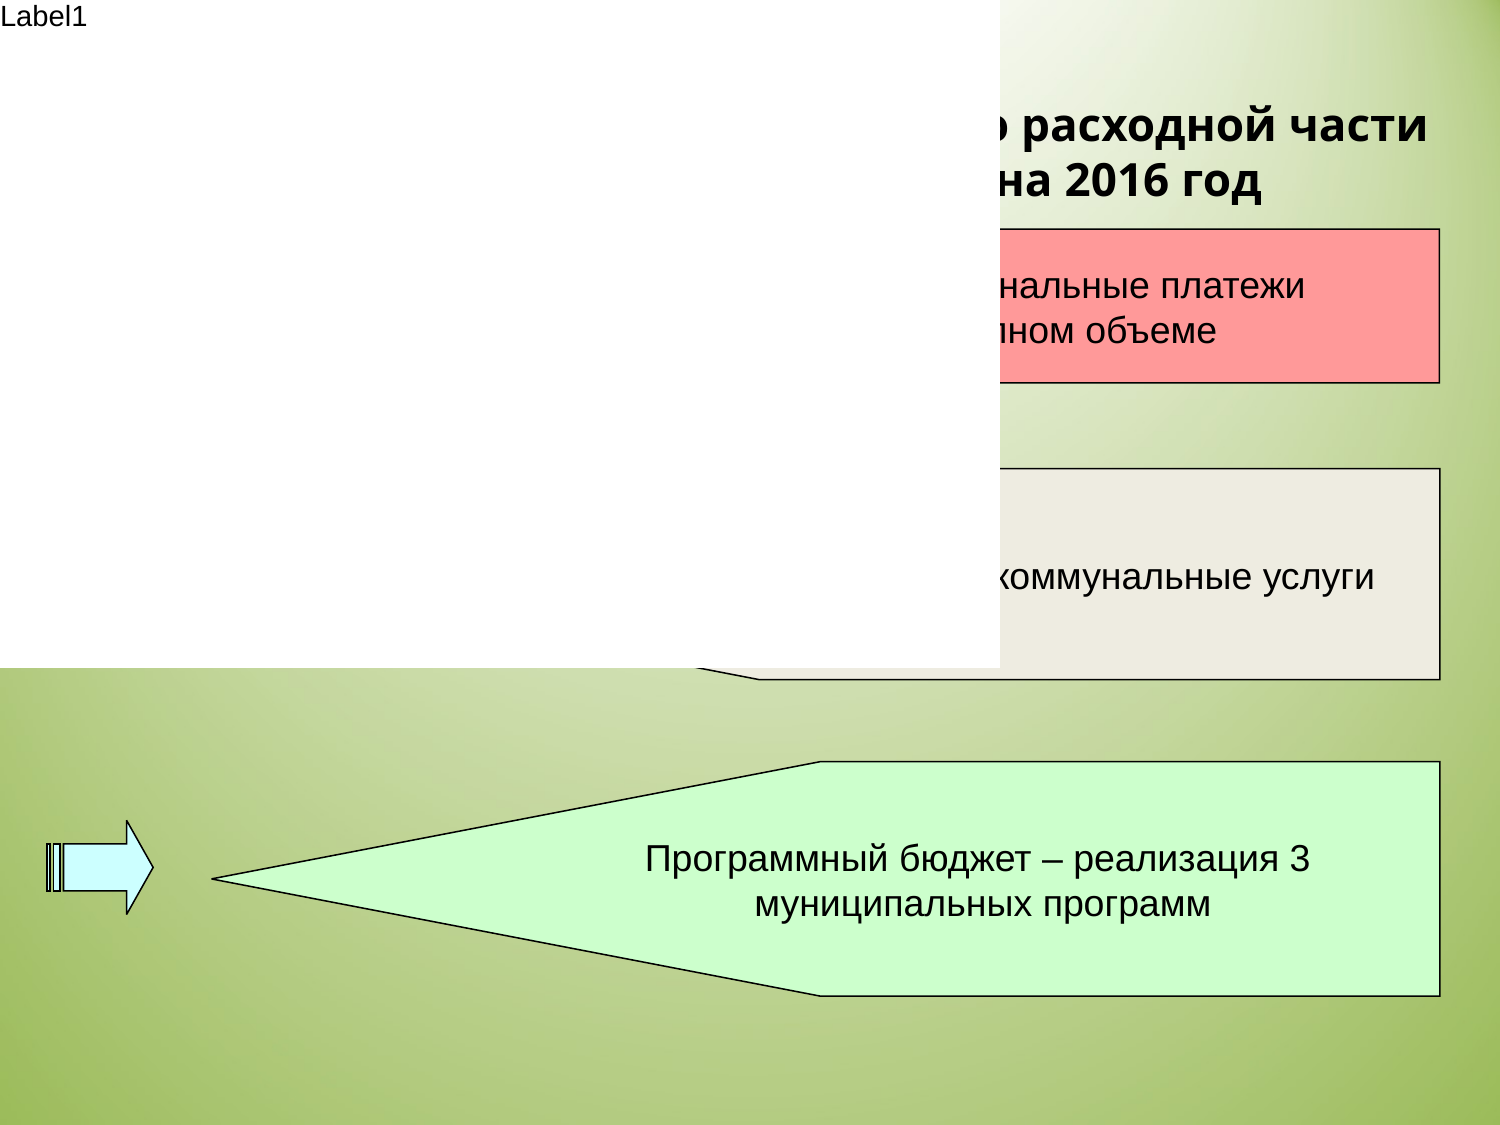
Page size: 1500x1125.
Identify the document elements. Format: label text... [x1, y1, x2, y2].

text_box [46, 843, 51, 891]
text_box [63, 820, 154, 915]
text_box [53, 843, 61, 891]
picture [0, 0, 1500, 1125]
text_box Индексация расходов на коммунальные услуги [698, 468, 1440, 680]
text_box Программный бюджет – реализация 3 муниципальных программ [211, 761, 1440, 997]
text_box Заработная плата и коммунальные платежи запланированы в полном объеме [1000, 229, 1440, 383]
title Основные подходы по формированию расходной части бюджета Зуевского сельсовета на 2016 год [1000, 21, 1454, 279]
